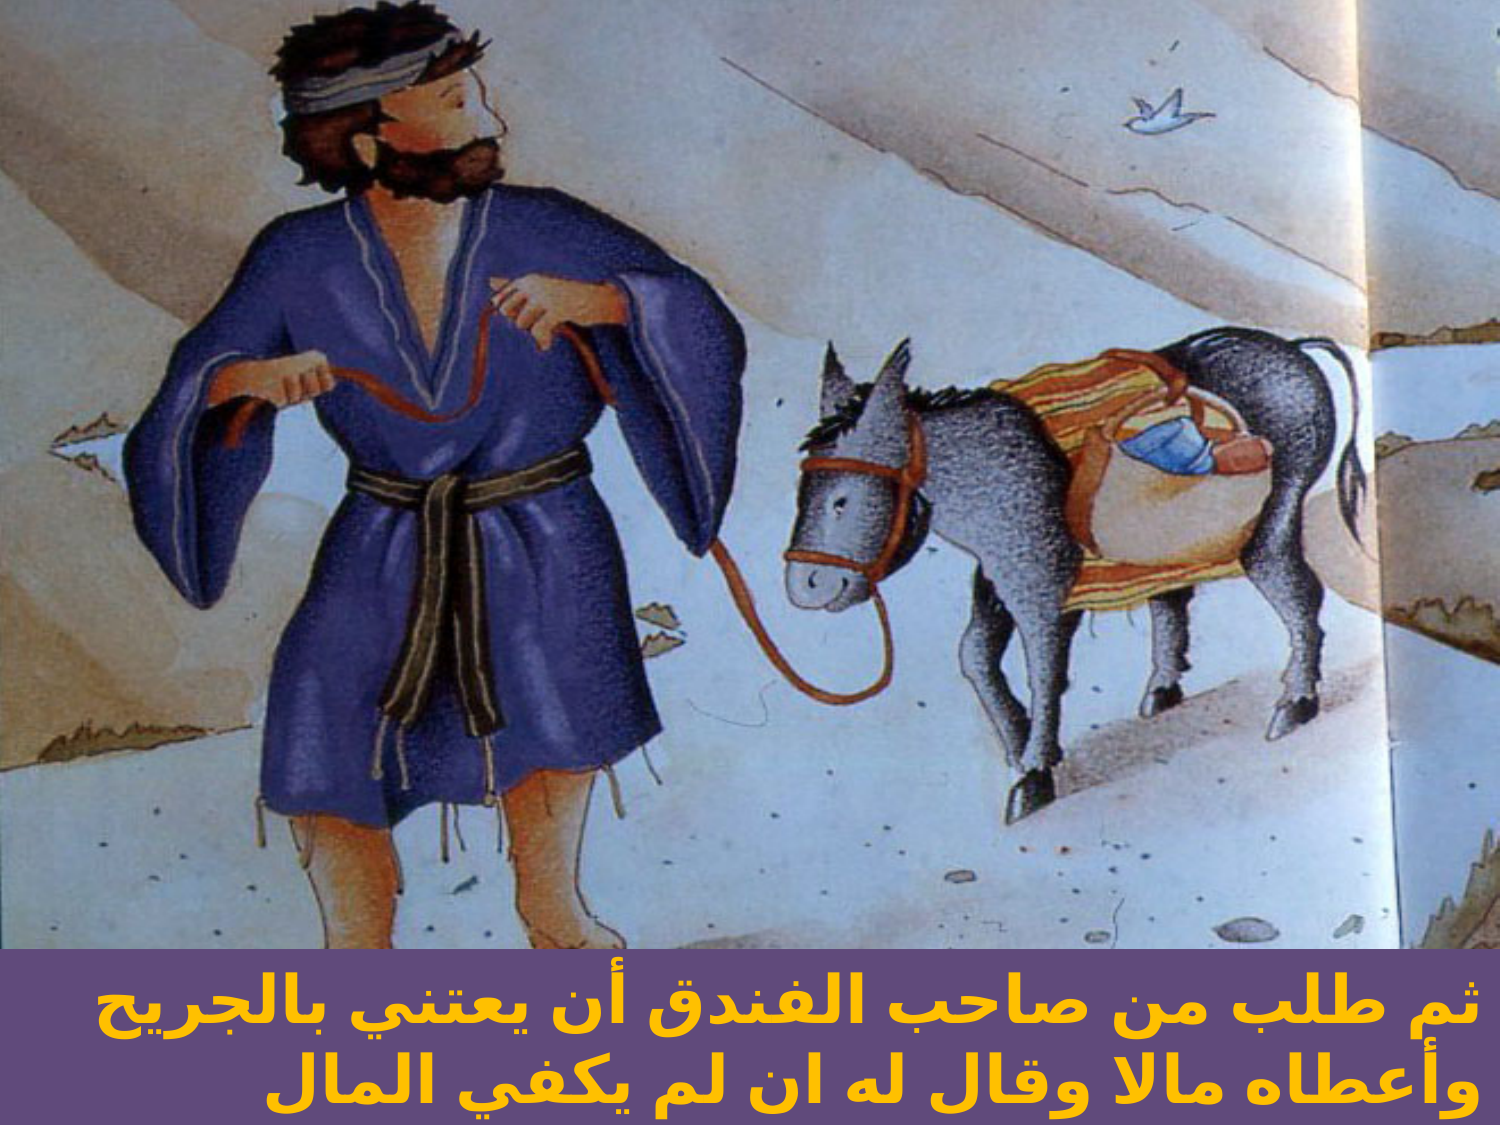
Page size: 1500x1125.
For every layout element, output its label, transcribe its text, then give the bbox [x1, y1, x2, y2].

text_box ثم طلب من صاحب الفندق أن يعتني بالجريح وأعطاه مالا وقال له ان لم يكفي المال فسيكمل له ما يصرفه على الجريح عند عودته [0, 956, 1500, 1125]
picture [0, 0, 1500, 950]
